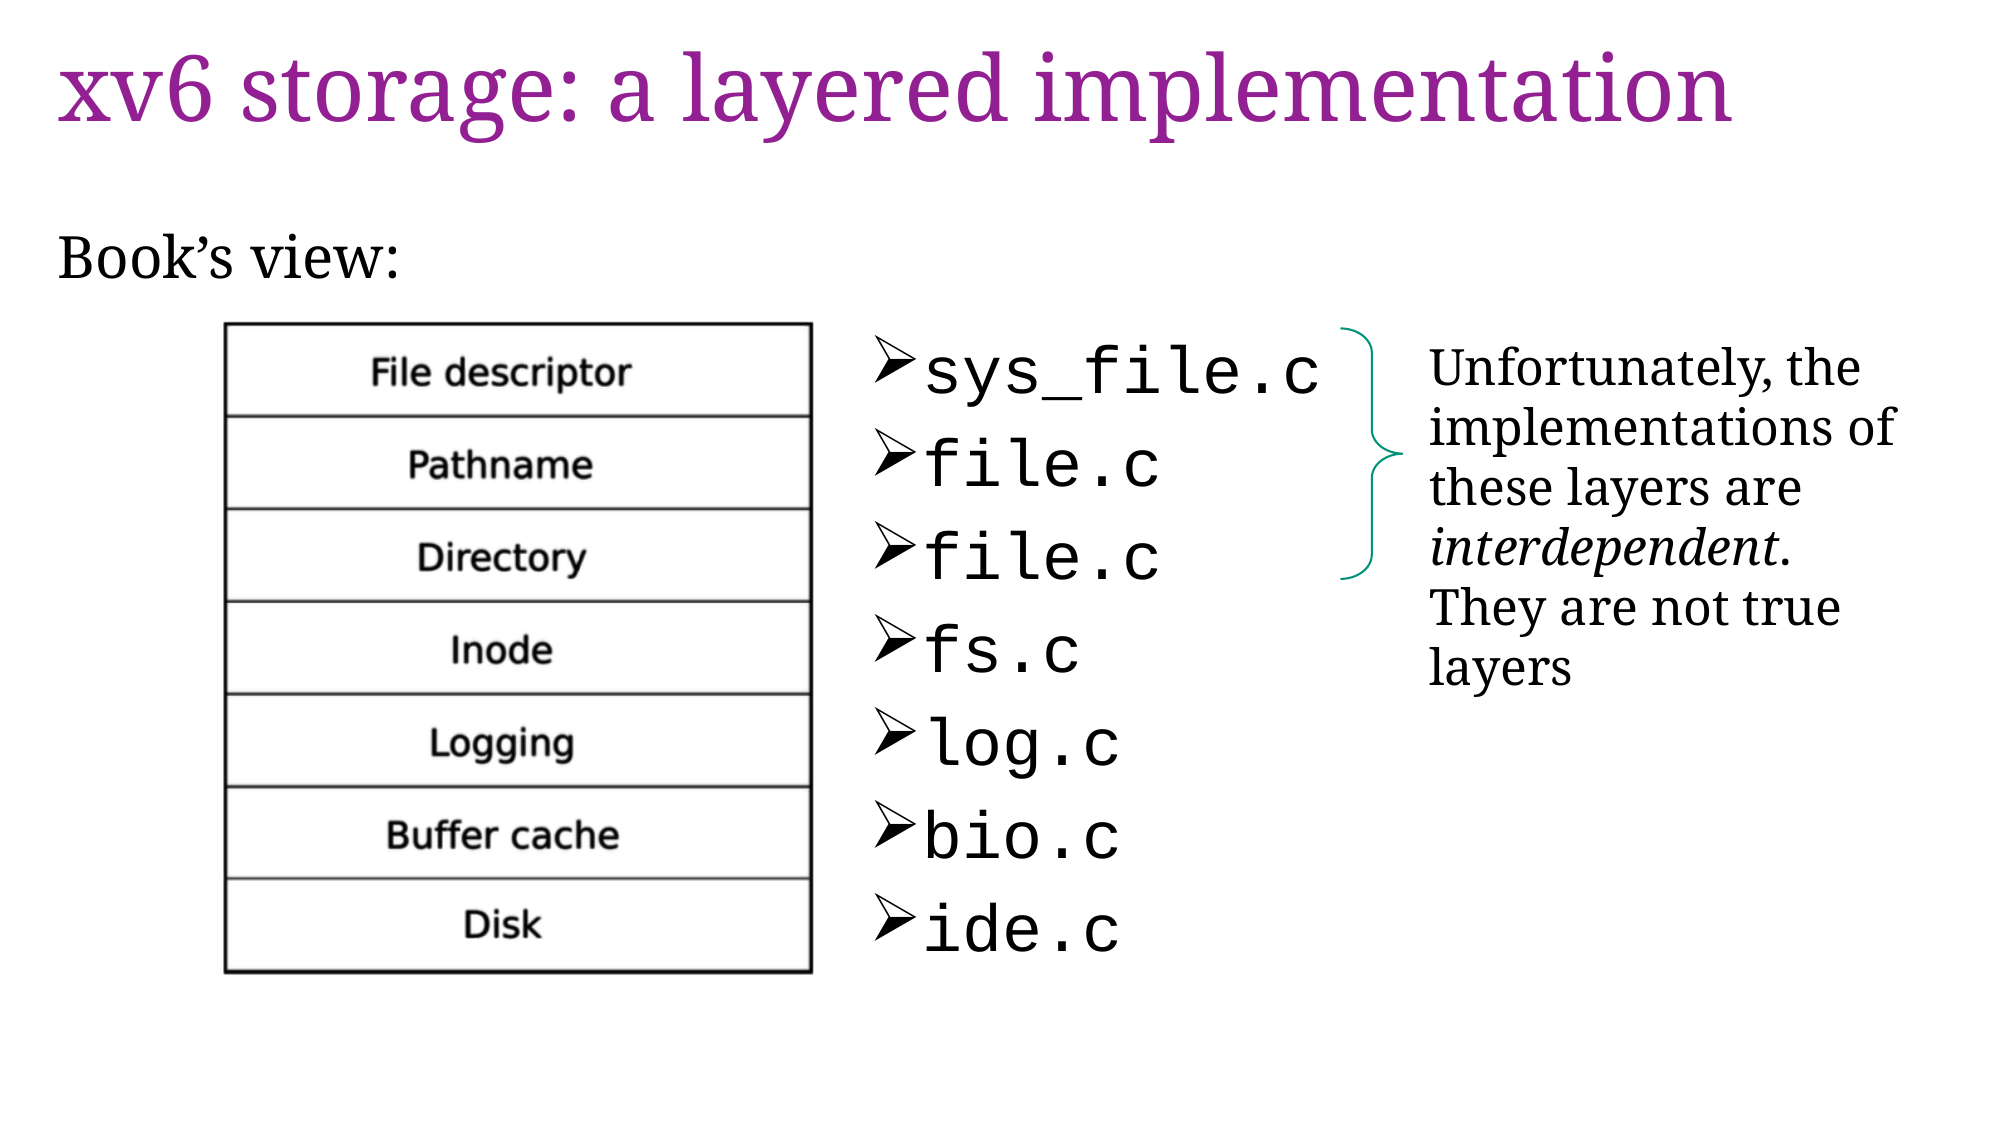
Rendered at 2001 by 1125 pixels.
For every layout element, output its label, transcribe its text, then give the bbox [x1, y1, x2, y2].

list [216, 314, 815, 980]
text_box Unfortunately, the implementations of these layers are interdependent. They are not true layers [1414, 328, 1970, 704]
text_box Book’s view: [43, 212, 758, 298]
list sys_file.c file.c file.c fs.c log.c bio.c ide.c [854, 328, 1930, 994]
text_box [1340, 327, 1404, 580]
title xv6 storage: a layered implementation [43, 25, 1953, 158]
